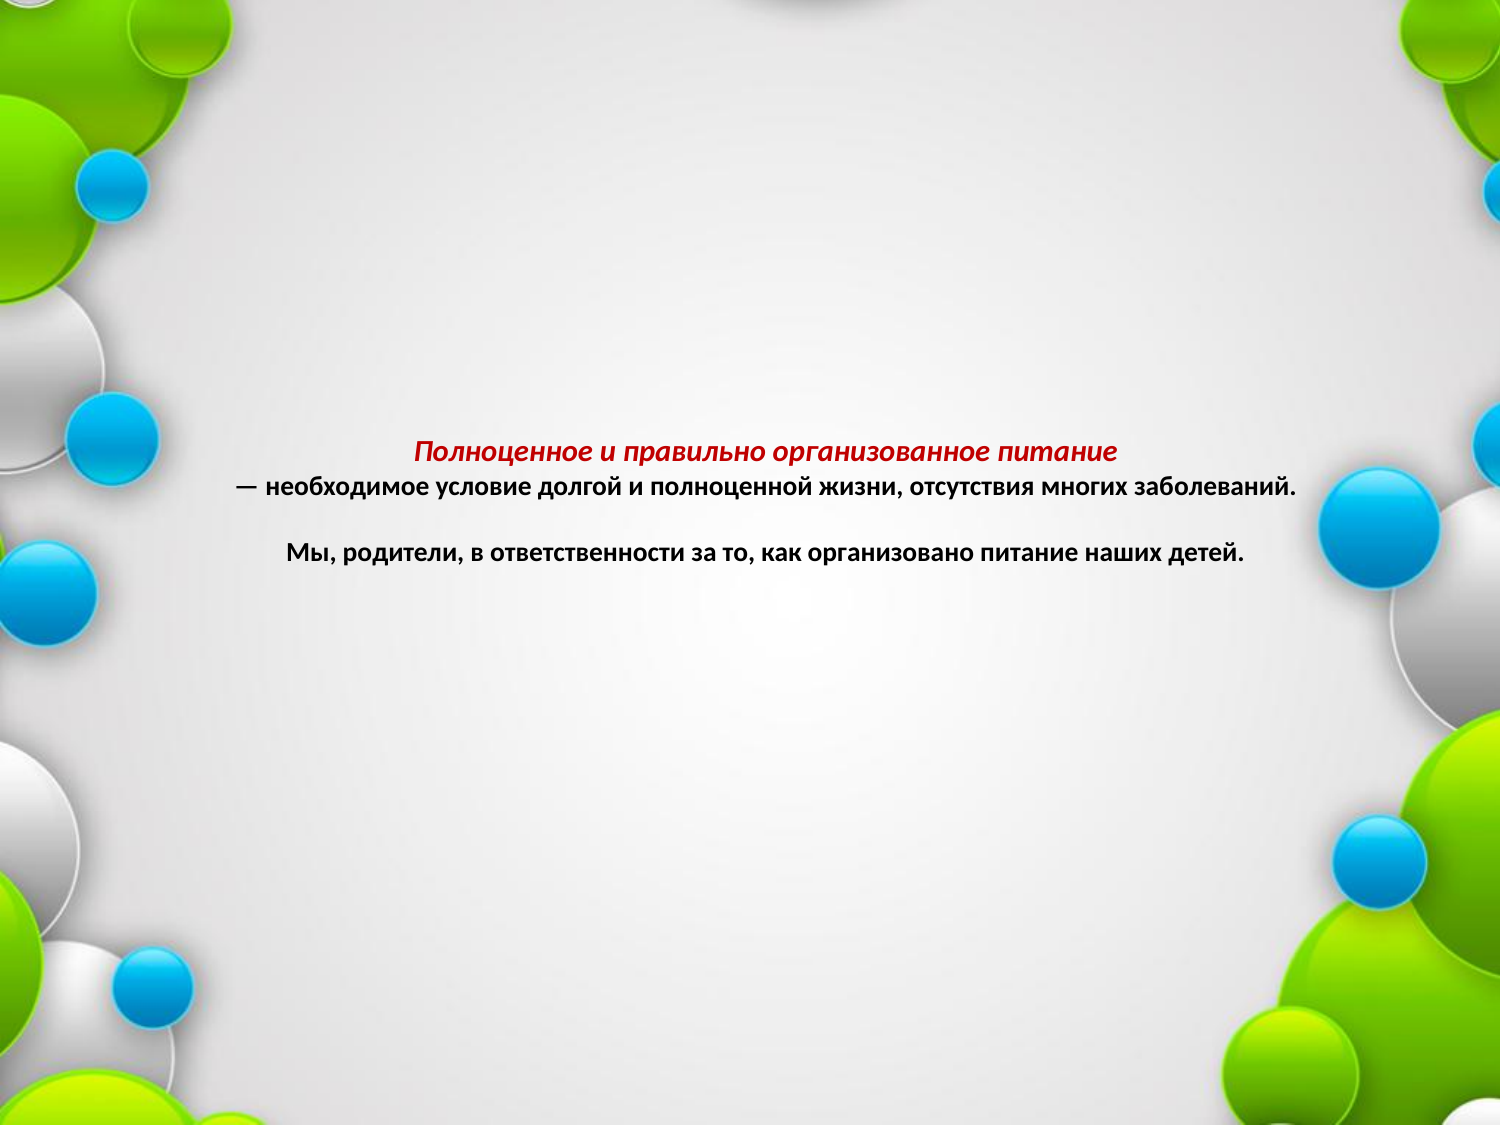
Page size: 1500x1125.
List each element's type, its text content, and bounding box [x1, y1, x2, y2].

title Полноценное и правильно организованное питание — необходимое условие долгой и полноценной жизни, отсутствия многих заболеваний. Мы, родители, в ответственности за то, как организовано питание наших детей. [93, 421, 1444, 610]
picture [0, 0, 1500, 1125]
